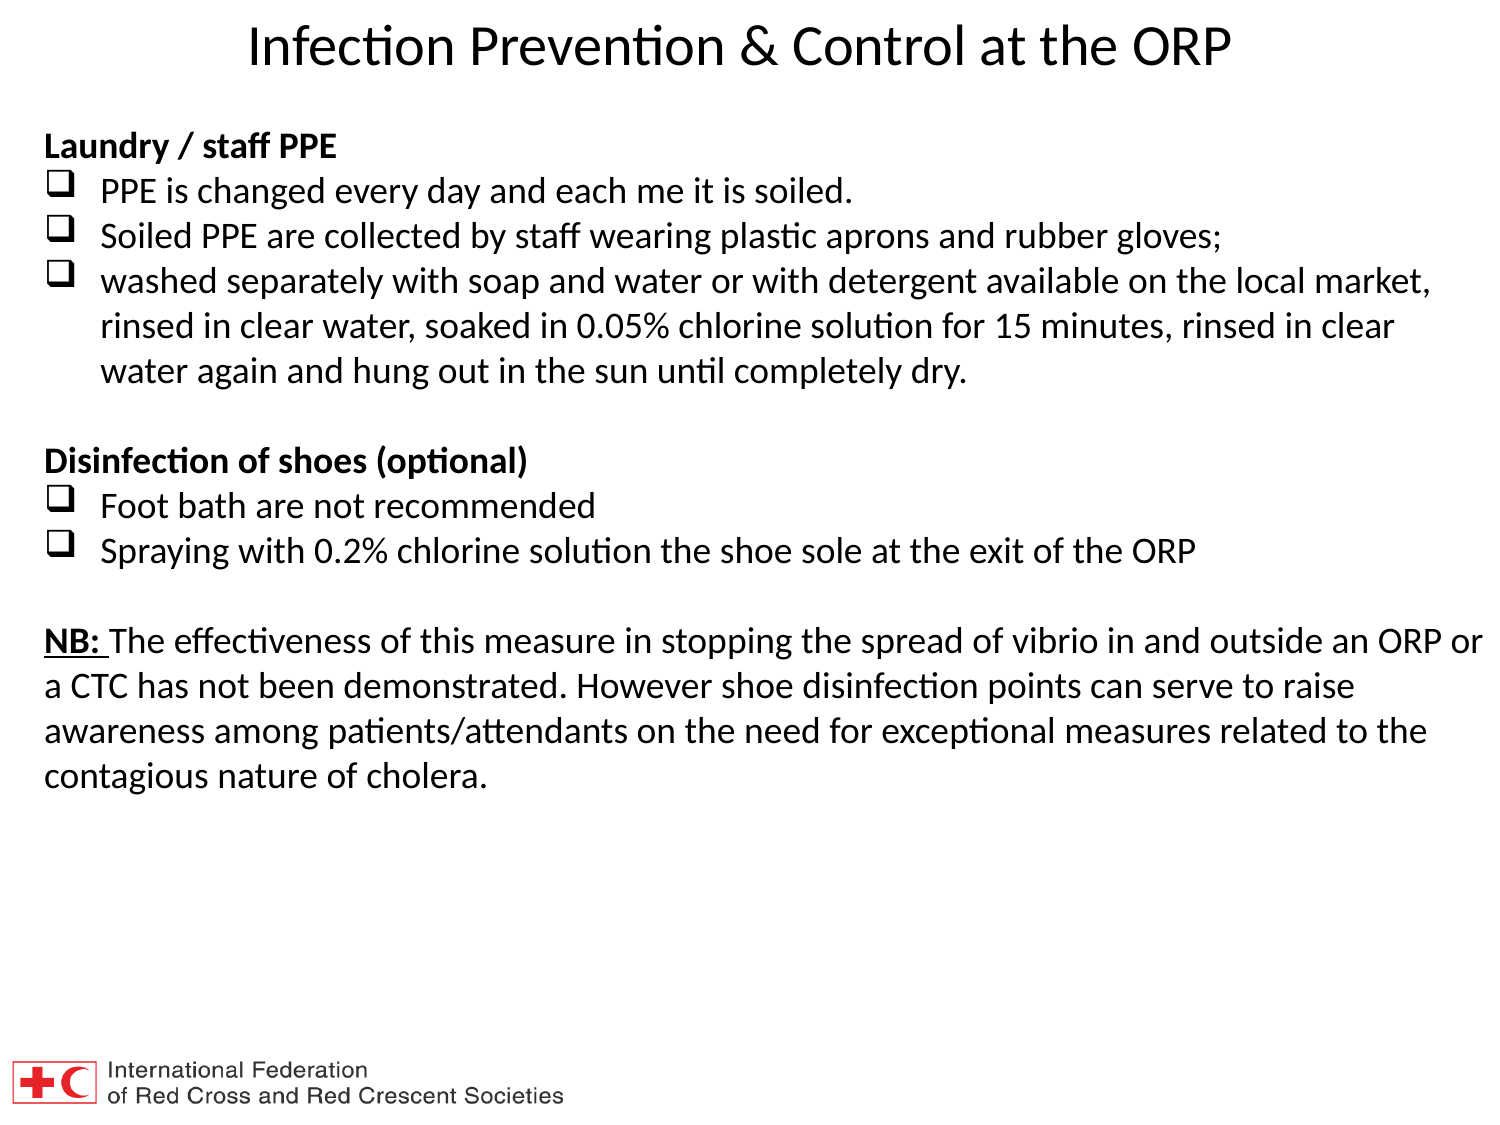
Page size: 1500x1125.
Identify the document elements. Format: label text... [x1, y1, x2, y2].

picture [8, 1058, 570, 1107]
text_box Laundry / staff PPE PPE is changed every day and each me it is soiled. Soiled PPE are collected by staff wearing plastic aprons and rubber gloves; washed separately with soap and water or with detergent available on the local market, rinsed in clear water, soaked in 0.05% chlorine solution for 15 minutes, rinsed in clear water again and hung out in the sun until completely dry. Disinfection of shoes (optional) Foot bath are not recommended Spraying with 0.2% chlorine solution the shoe sole at the exit of the ORP NB: The effectiveness of this measure in stopping the spread of vibrio in and outside an ORP or a CTC has not been demonstrated. However shoe disinfection points can serve to raise awareness among patients/attendants on the need for exceptional measures related to the contagious nature of cholera. [29, 113, 1500, 804]
title Infection Prevention & Control at the ORP [64, 0, 1415, 113]
